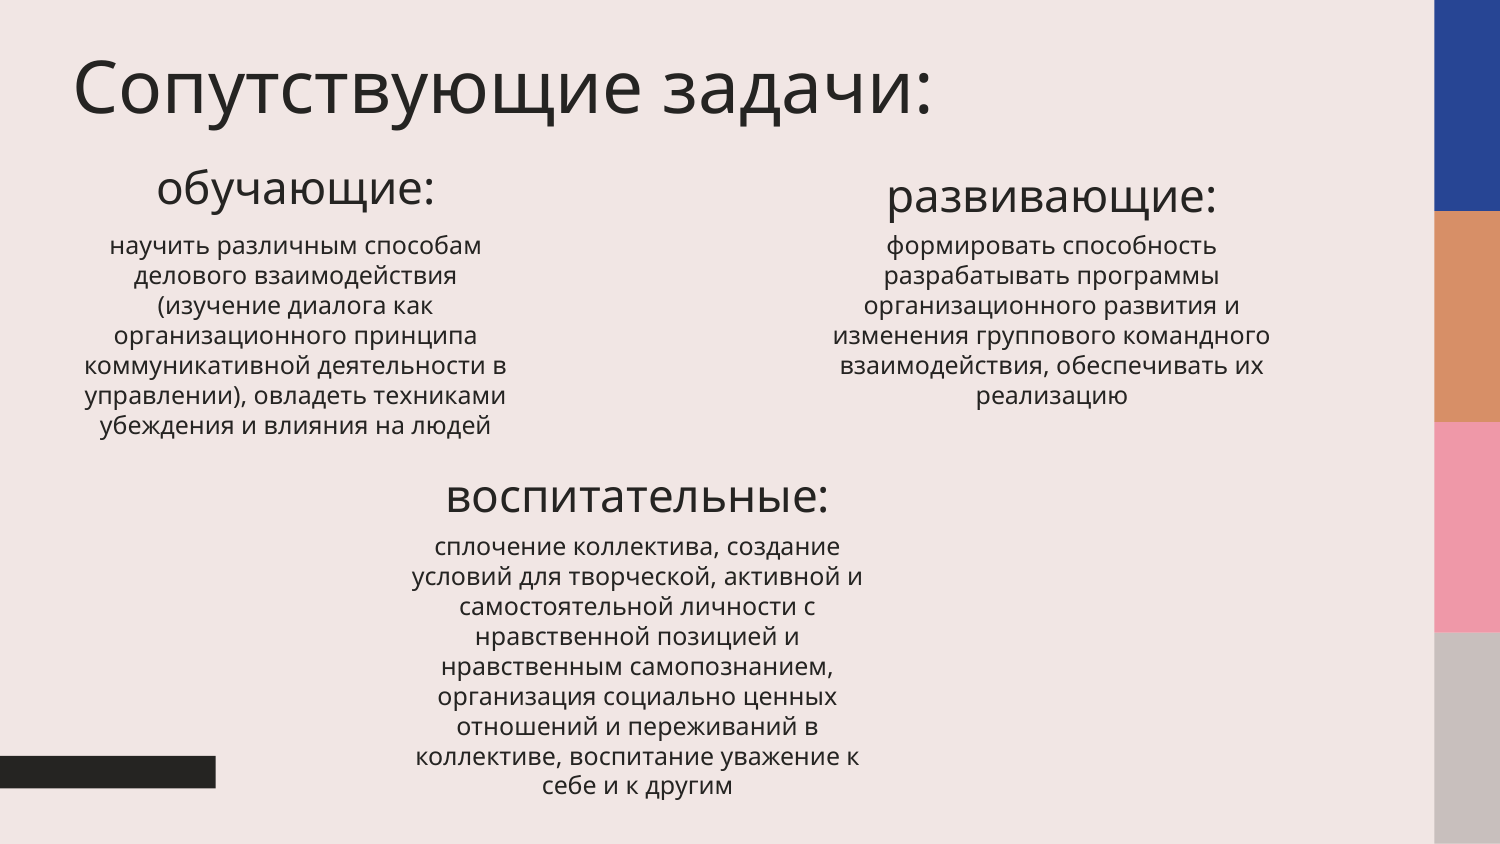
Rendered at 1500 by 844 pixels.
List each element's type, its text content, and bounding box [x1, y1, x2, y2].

text_box развивающие: [813, 150, 1291, 237]
text_box сплочение коллектива, создание условий для творческой, активной и самостоятельной личности с нравственной позицией и нравственным самопознанием, организация социально ценных отношений и переживаний в коллективе, воспитание уважение к себе и к другим [373, 515, 902, 731]
subtitle воспитательные: [399, 450, 877, 515]
subtitle научить различным способам делового взаимодействия (изучение диалога как организационного принципа коммуникативной деятельности в управлении), овладеть техниками убеждения и влияния на людей [57, 229, 535, 451]
subtitle формировать способность разрабатывать программы организационного развития и изменения группового командного взаимодействия, обеспечивать их реализацию [813, 237, 1291, 431]
title Сопутствующие задачи: [57, 25, 1322, 120]
subtitle обучающие: [57, 142, 535, 229]
